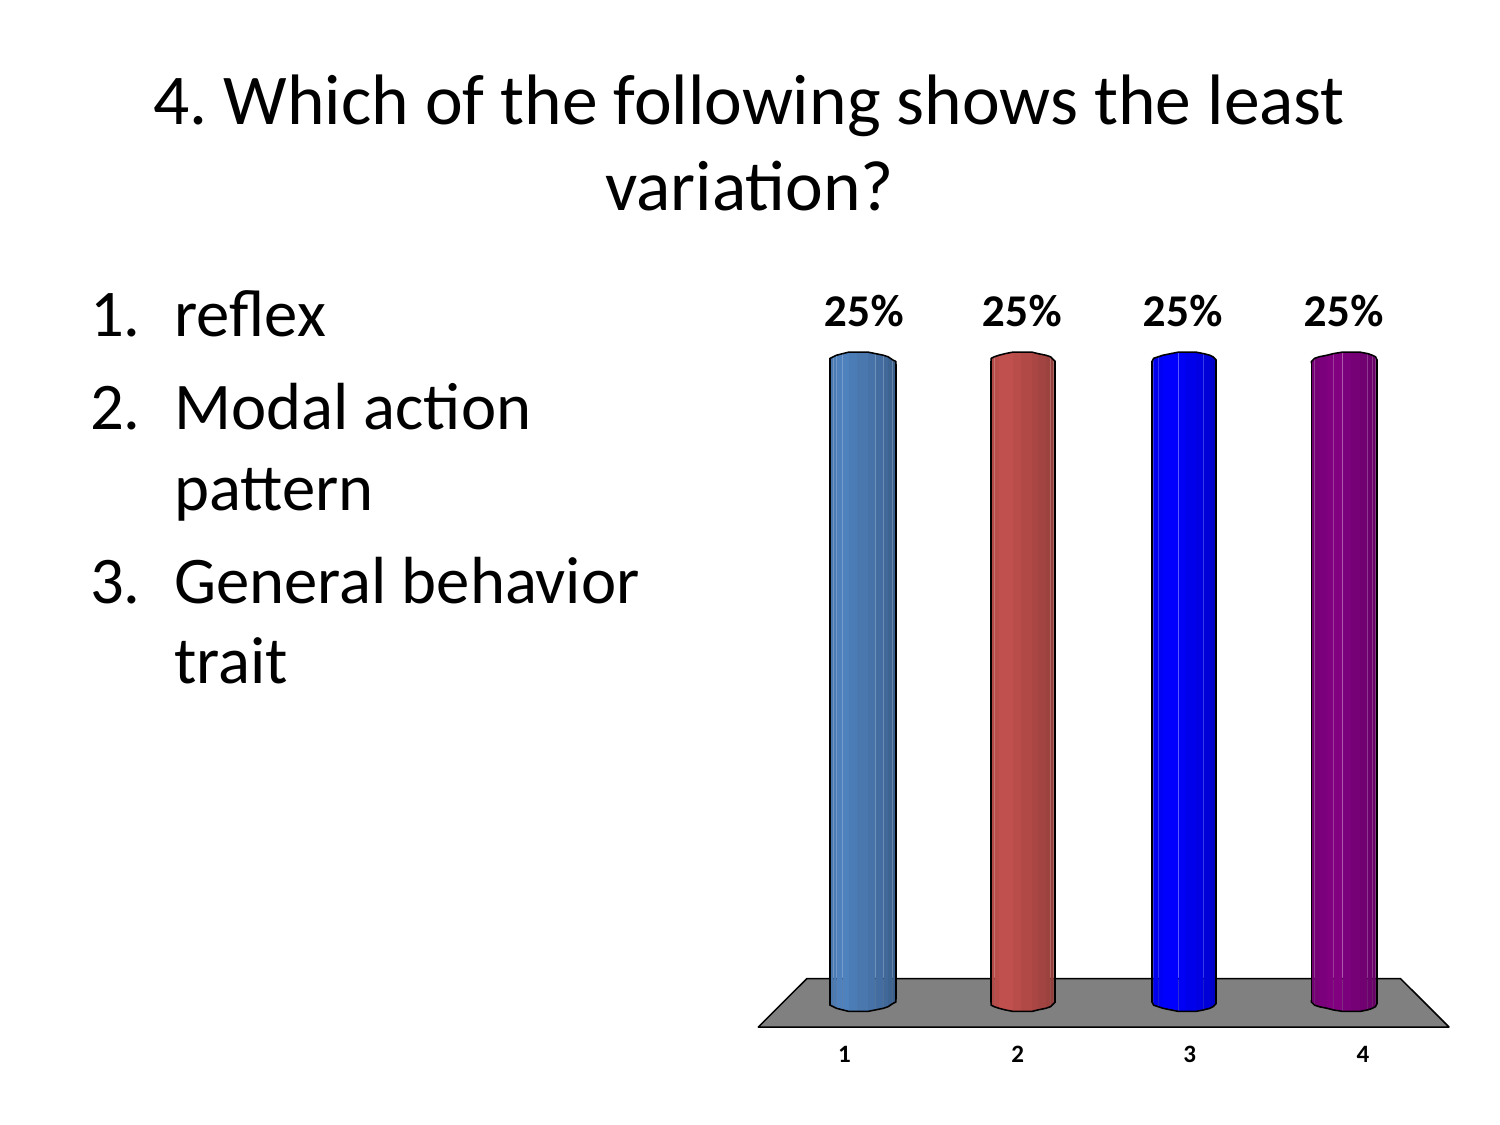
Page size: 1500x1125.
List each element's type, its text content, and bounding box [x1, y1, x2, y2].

list reflex Modal action pattern General behavior trait [75, 262, 750, 1005]
title 4. Which of the following shows the least variation? [75, 45, 1425, 233]
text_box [739, 270, 1490, 1115]
